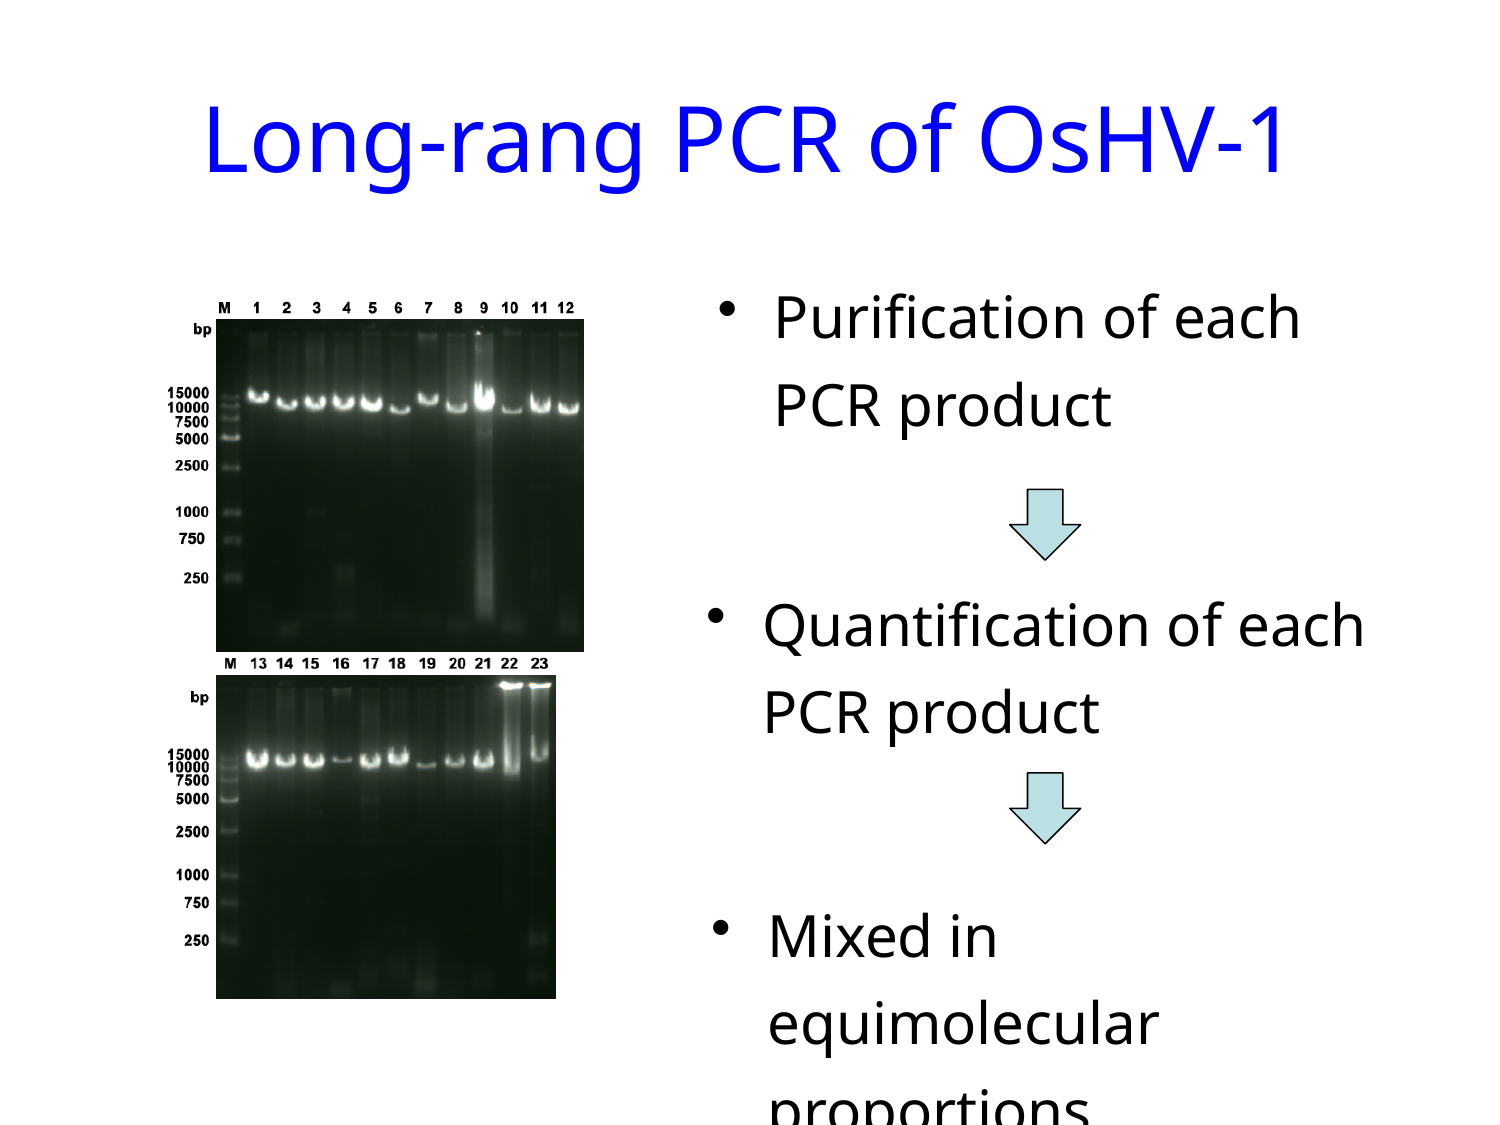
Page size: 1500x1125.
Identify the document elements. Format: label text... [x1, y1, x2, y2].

picture [159, 290, 597, 1000]
text_box Mixed in equimolecular proportions [696, 874, 1405, 1075]
title Long-rang PCR of OsHV-1 [112, 30, 1388, 219]
text_box [1009, 489, 1081, 561]
list Purification of each PCR product [702, 255, 1412, 457]
text_box [1009, 772, 1081, 844]
text_box Quantification of each PCR product [690, 563, 1400, 764]
